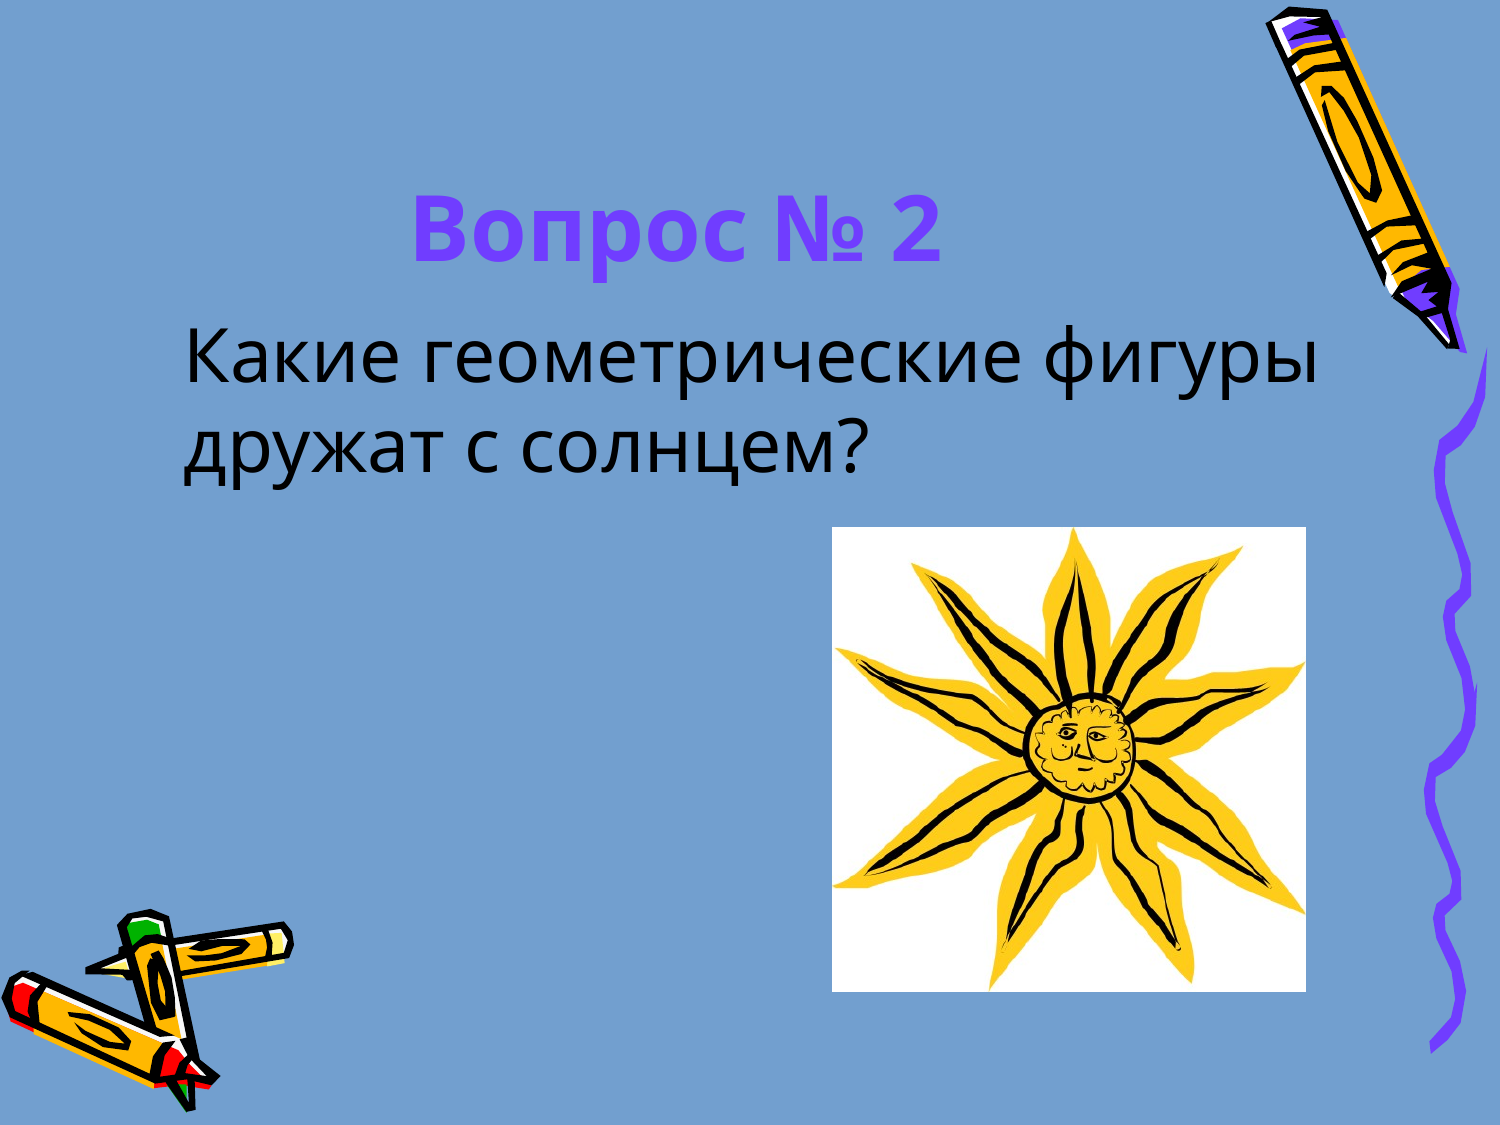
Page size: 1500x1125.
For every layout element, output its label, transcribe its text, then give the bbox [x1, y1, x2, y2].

title Вопрос № 2 [112, 24, 1240, 288]
picture [832, 526, 1306, 992]
list Какие геометрические фигуры дружат с солнцем? [112, 299, 1376, 901]
